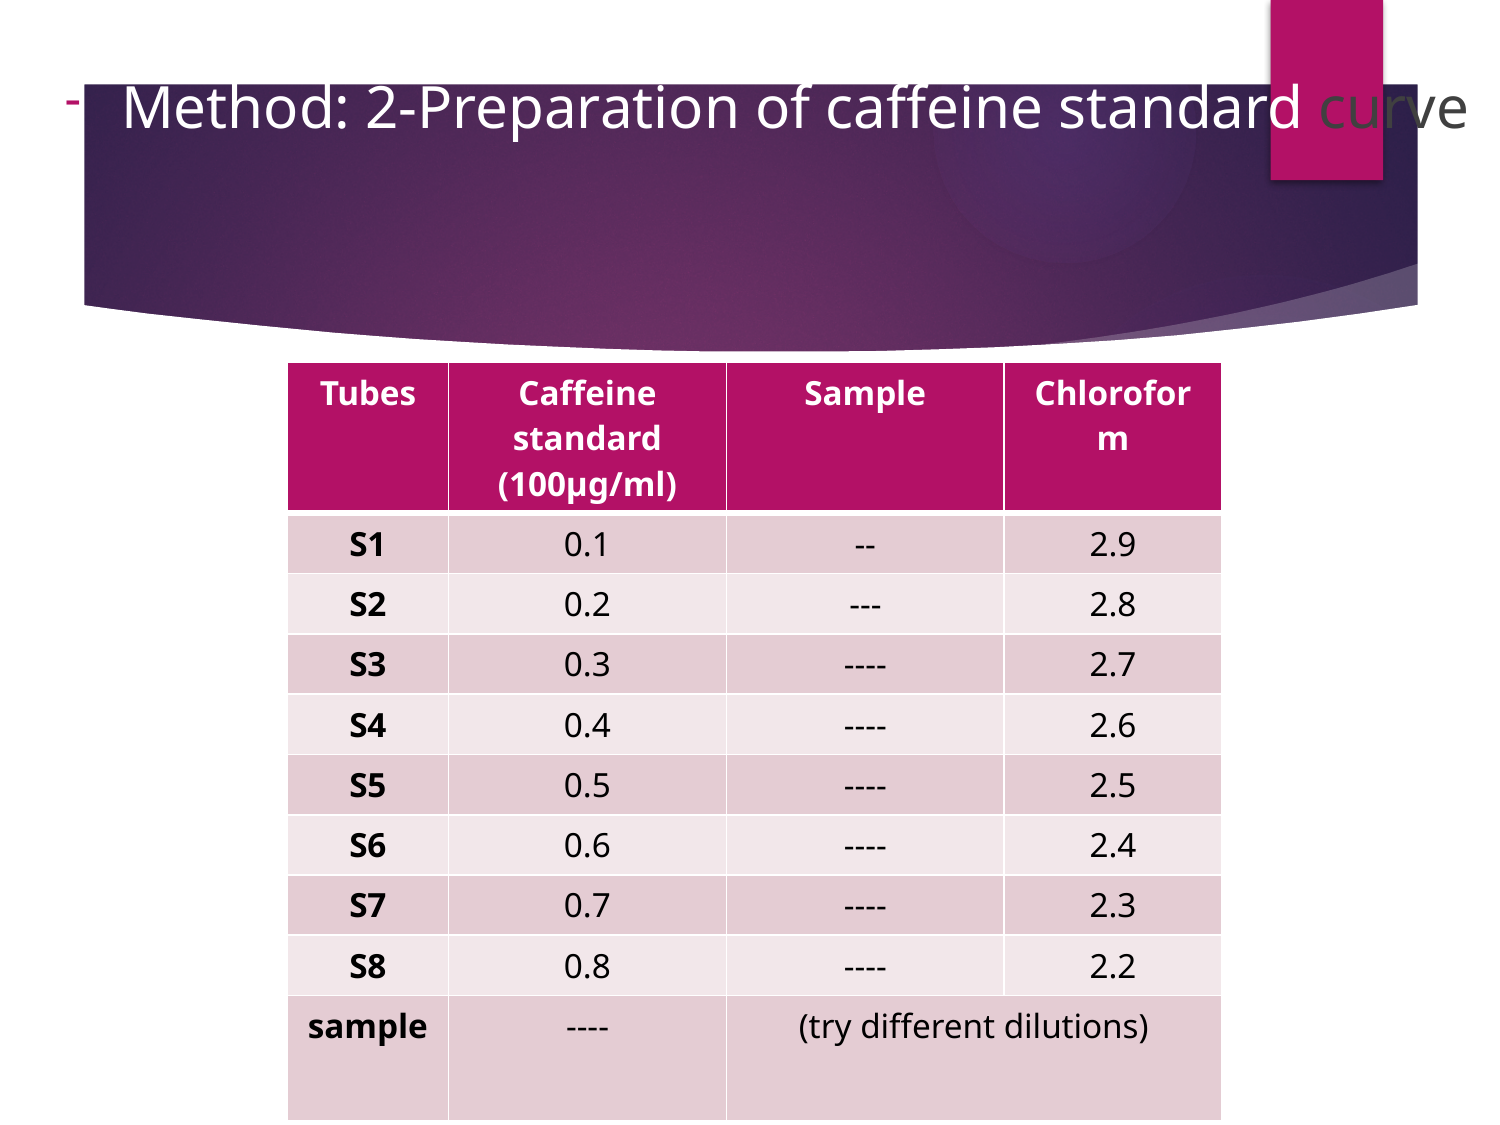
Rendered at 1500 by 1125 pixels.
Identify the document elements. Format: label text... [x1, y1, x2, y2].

table_cell S4 [288, 695, 448, 754]
table_cell S1 [288, 516, 448, 573]
table_cell ---- [727, 635, 1003, 693]
table_cell 2.7 [1005, 635, 1221, 693]
list Method: 2-Preparation of caffeine standard curve [50, 62, 1500, 263]
table_cell ---- [727, 755, 1003, 814]
table_cell S5 [288, 755, 448, 814]
table_cell 2.2 [1005, 936, 1221, 995]
table_cell 0.7 [449, 876, 726, 934]
table_cell ---- [727, 816, 1003, 874]
table_cell S3 [288, 635, 448, 693]
table_header Chloroform [1005, 363, 1221, 510]
table_cell S2 [288, 574, 448, 633]
table_cell 0.6 [449, 816, 726, 874]
table_header Sample [727, 363, 1003, 510]
table_cell 0.8 [449, 936, 726, 995]
table_cell --- [727, 574, 1003, 633]
table_cell 2.3 [1005, 876, 1221, 934]
table_cell 0.1 [449, 516, 726, 573]
table_cell 0.4 [449, 695, 726, 754]
table_cell -- [727, 516, 1003, 573]
table_cell (try different dilutions) [727, 996, 1221, 1120]
table_cell 2.6 [1005, 695, 1221, 754]
table_cell 0.5 [449, 755, 726, 814]
table_header Caffeine standard (100µg/ml) [449, 363, 726, 510]
table_cell 2.4 [1005, 816, 1221, 874]
table_cell 2.5 [1005, 755, 1221, 814]
table_cell S6 [288, 816, 448, 874]
table_cell 0.3 [449, 635, 726, 693]
table_cell 2.9 [1005, 516, 1221, 573]
table_cell 2.8 [1005, 574, 1221, 633]
table_cell sample [288, 996, 448, 1120]
table_cell S8 [288, 936, 448, 995]
table_cell S7 [288, 876, 448, 934]
table_cell ---- [727, 936, 1003, 995]
table_cell ---- [449, 996, 726, 1120]
table_cell ---- [727, 695, 1003, 754]
table_header Tubes [288, 363, 448, 510]
table_cell ---- [727, 876, 1003, 934]
table_cell 0.2 [449, 574, 726, 633]
